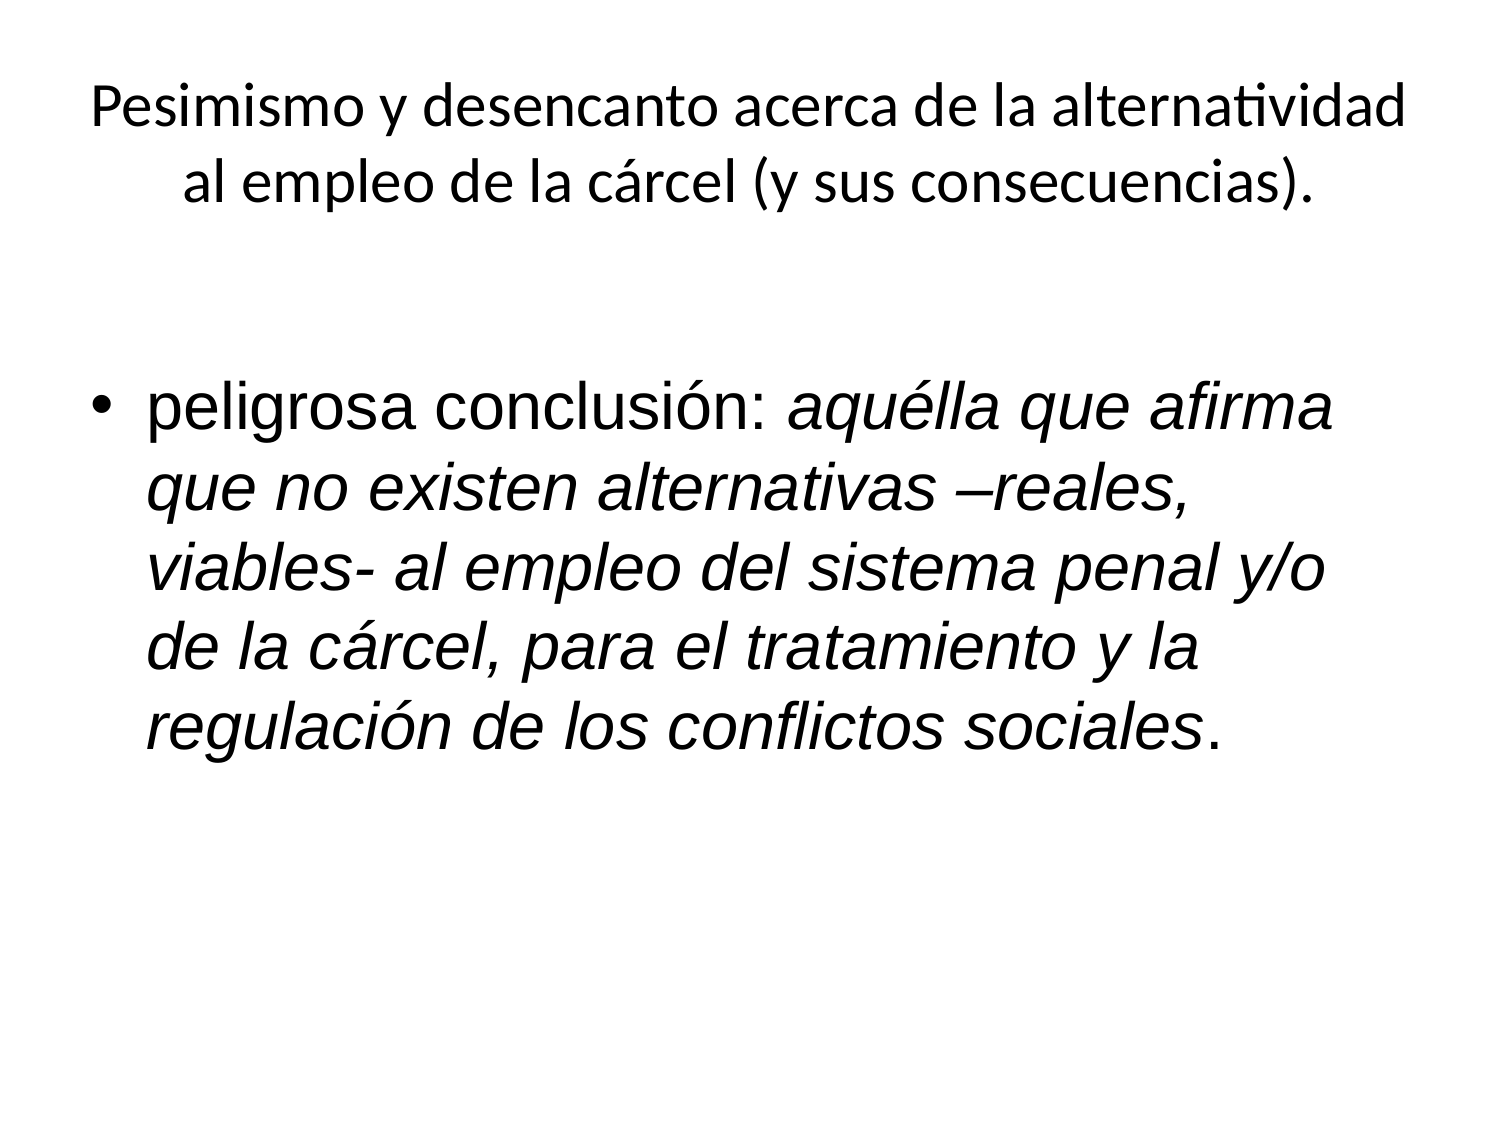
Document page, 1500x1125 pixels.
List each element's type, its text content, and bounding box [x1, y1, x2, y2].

title Pesimismo y desencanto acerca de la alternatividad al empleo de la cárcel (y sus consecuencias). [75, 45, 1425, 233]
list peligrosa conclusión: aquélla que afirma que no existen alternativas –reales, viables- al empleo del sistema penal y/o de la cárcel, para el tratamiento y la regulación de los conflictos sociales. [75, 262, 1425, 1005]
